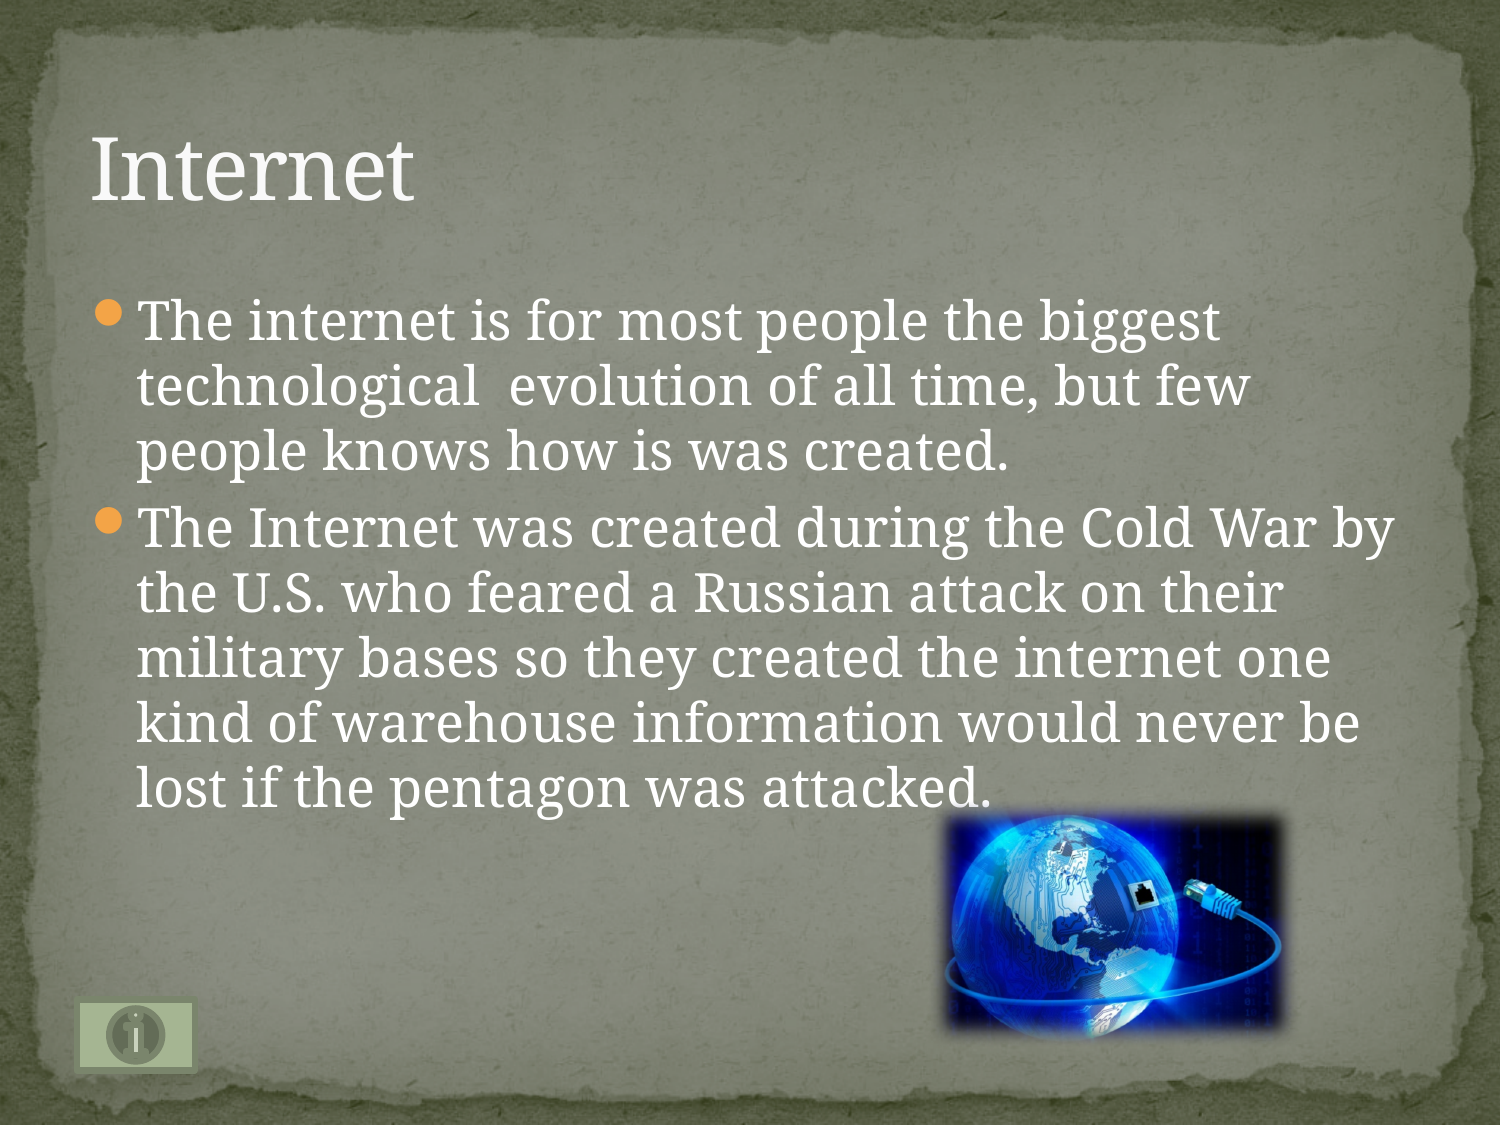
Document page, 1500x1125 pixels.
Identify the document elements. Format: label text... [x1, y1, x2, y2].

list The internet is for most people the biggest technological evolution of all time, but few people knows how is was created. The Internet was created during the Cold War by the U.S. who feared a Russian attack on their military bases so they created the internet one kind of warehouse information would never be lost if the pentagon was attacked. [76, 278, 1427, 1029]
text_box [74, 996, 198, 1074]
title Internet [74, 24, 1425, 225]
picture [928, 799, 1300, 1047]
